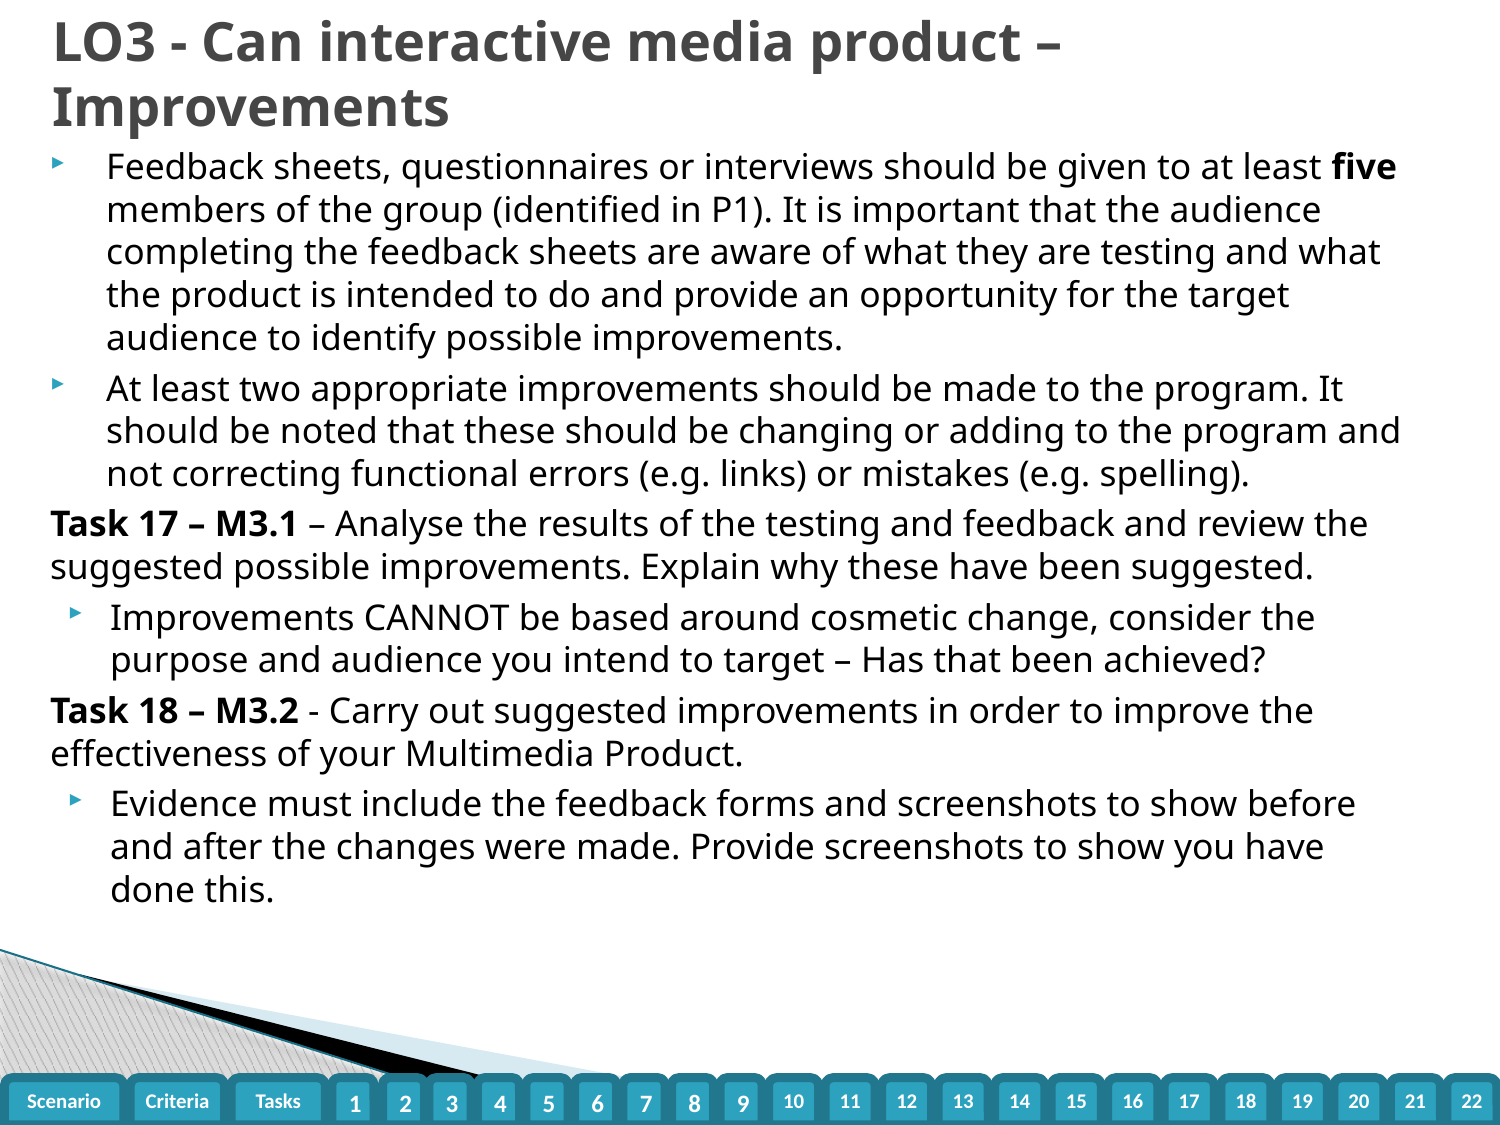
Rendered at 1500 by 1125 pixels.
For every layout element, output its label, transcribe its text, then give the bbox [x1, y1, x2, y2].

text_box LO3 - Can interactive media product – Improvements [37, 19, 1471, 126]
list Feedback sheets, questionnaires or interviews should be given to at least five members of the group (identified in P1). It is important that the audience completing the feedback sheets are aware of what they are testing and what the product is intended to do and provide an opportunity for the target audience to identify possible improvements. At least two appropriate improvements should be made to the program. It should be noted that these should be changing or adding to the program and not correcting functional errors (e.g. links) or mistakes (e.g. spelling). Task 17 – M3.1 – Analyse the results of the testing and feedback and review the suggested possible improvements. Explain why these have been suggested. Improvements CANNOT be based around cosmetic change, consider the purpose and audience you intend to target – Has that been achieved? Task 18 – M3.2 - Carry out suggested improvements in order to improve the effectiveness of your Multimedia Product. Evidence must include the feedback forms and screenshots to show before and after the changes were made. Provide screenshots to show you have done this. [35, 137, 1425, 1032]
